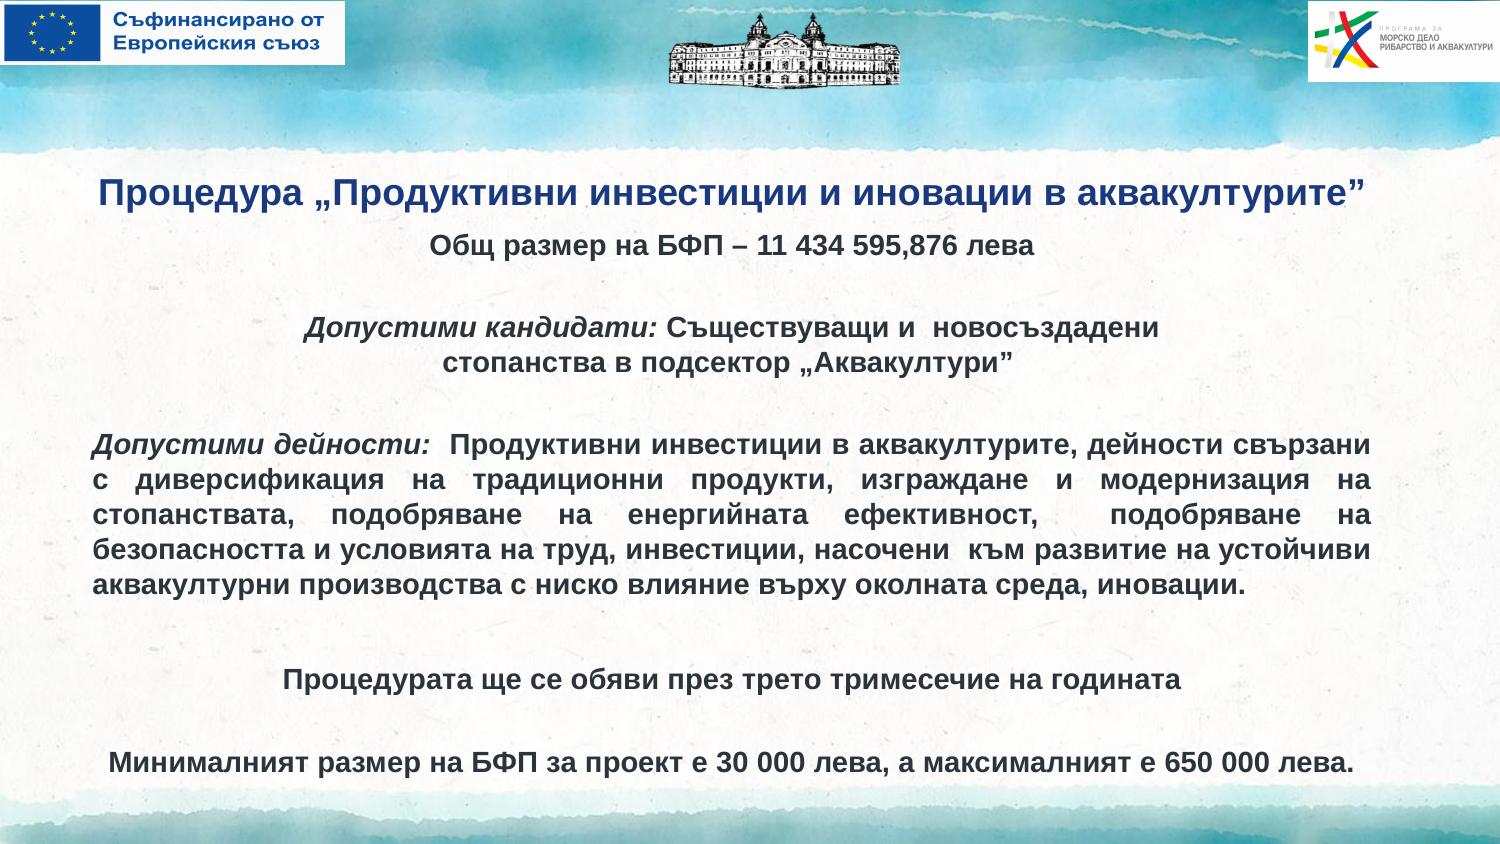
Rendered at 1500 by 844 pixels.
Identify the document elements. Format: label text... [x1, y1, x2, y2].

picture [0, 0, 1500, 844]
list Процедура „Продуктивни инвестиции и иновации в аквакултурите” Общ размер на БФП – 11 434 595,876 лева Допустими кандидати: Съществуващи и новосъздадени стопанства в подсектор „Аквакултури” Допустими дейности: Продуктивни инвестиции в аквакултурите, дейности свързани с диверсификация на традиционни продукти, изграждане и модернизация на стопанствата, подобряване на енергийната ефективност, подобряване на безопасността и условията на труд, инвестиции, насочени към развитие на устойчиви аквакултурни производства с ниско влияние върху околната среда, иновации. Процедурата ще се обяви през трето тримесечие на годината Минималният размер на БФП за проект е 30 000 лева, а максималният е 650 000 лева. [64, 153, 1388, 785]
